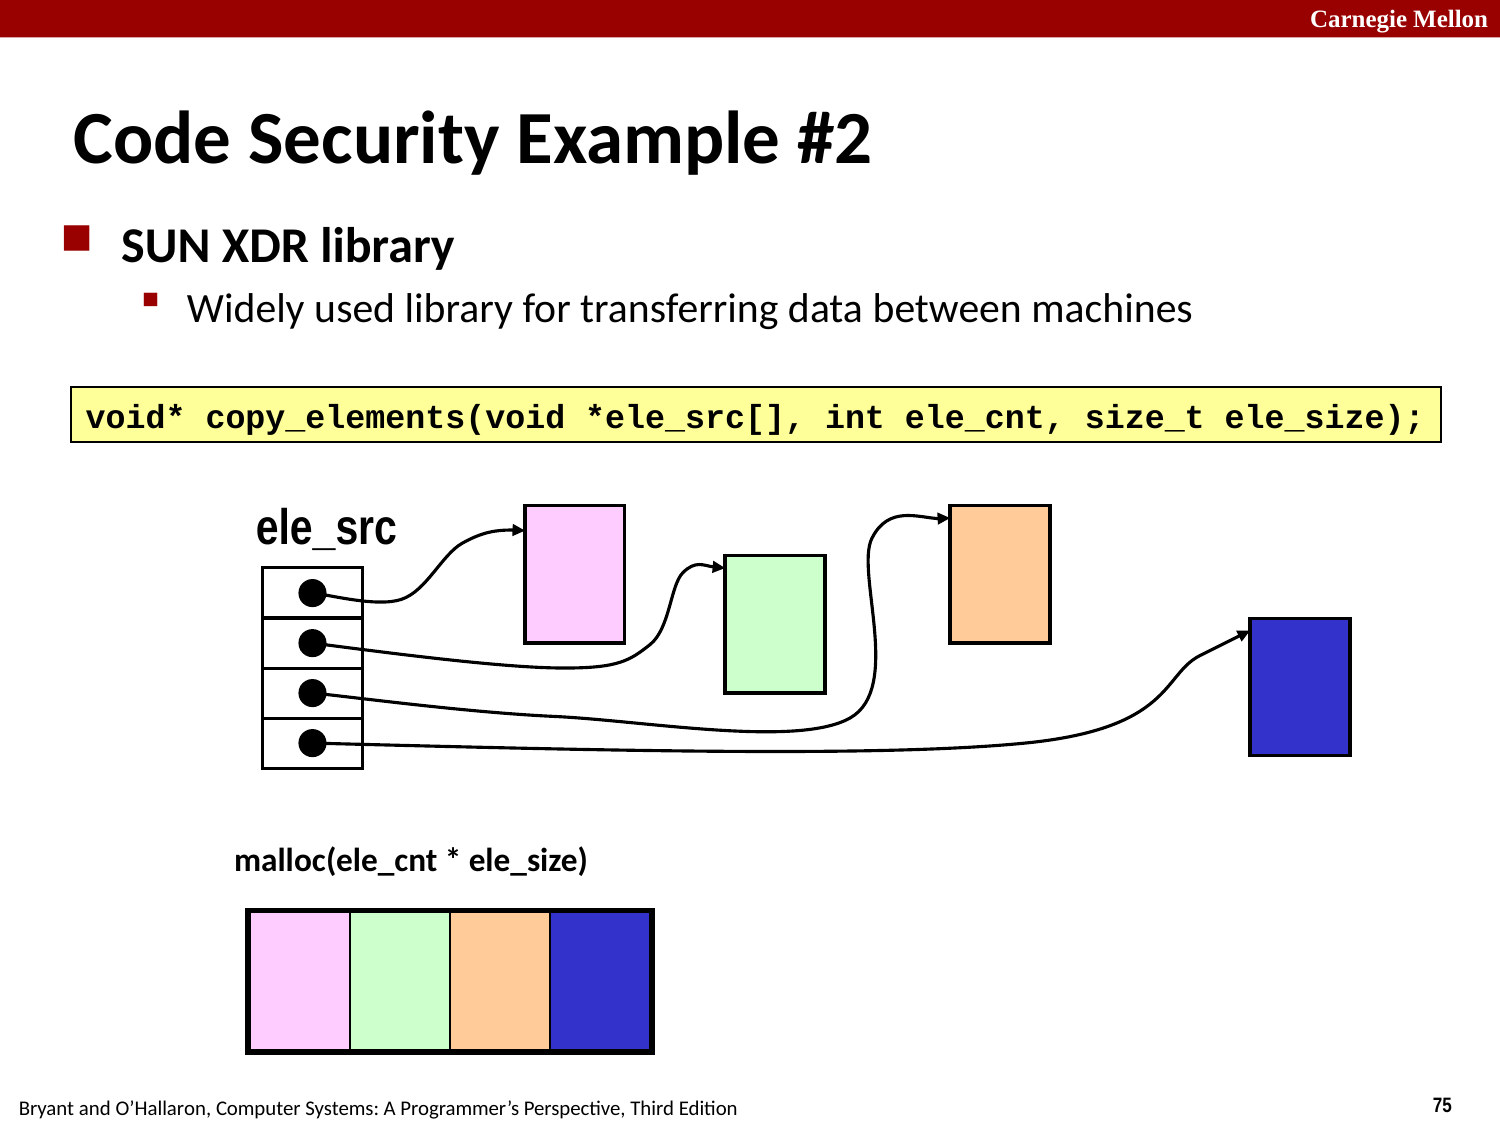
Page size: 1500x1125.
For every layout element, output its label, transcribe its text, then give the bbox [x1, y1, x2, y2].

title Code Security Example #2 [58, 71, 1305, 197]
list SUN XDR library Widely used library for transferring data between machines [49, 204, 1413, 476]
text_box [249, 912, 651, 1051]
text_box void* copy_elements(void *ele_src[], int ele_cnt, size_t ele_size); [70, 387, 1441, 442]
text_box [240, 486, 1351, 769]
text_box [224, 830, 651, 1051]
